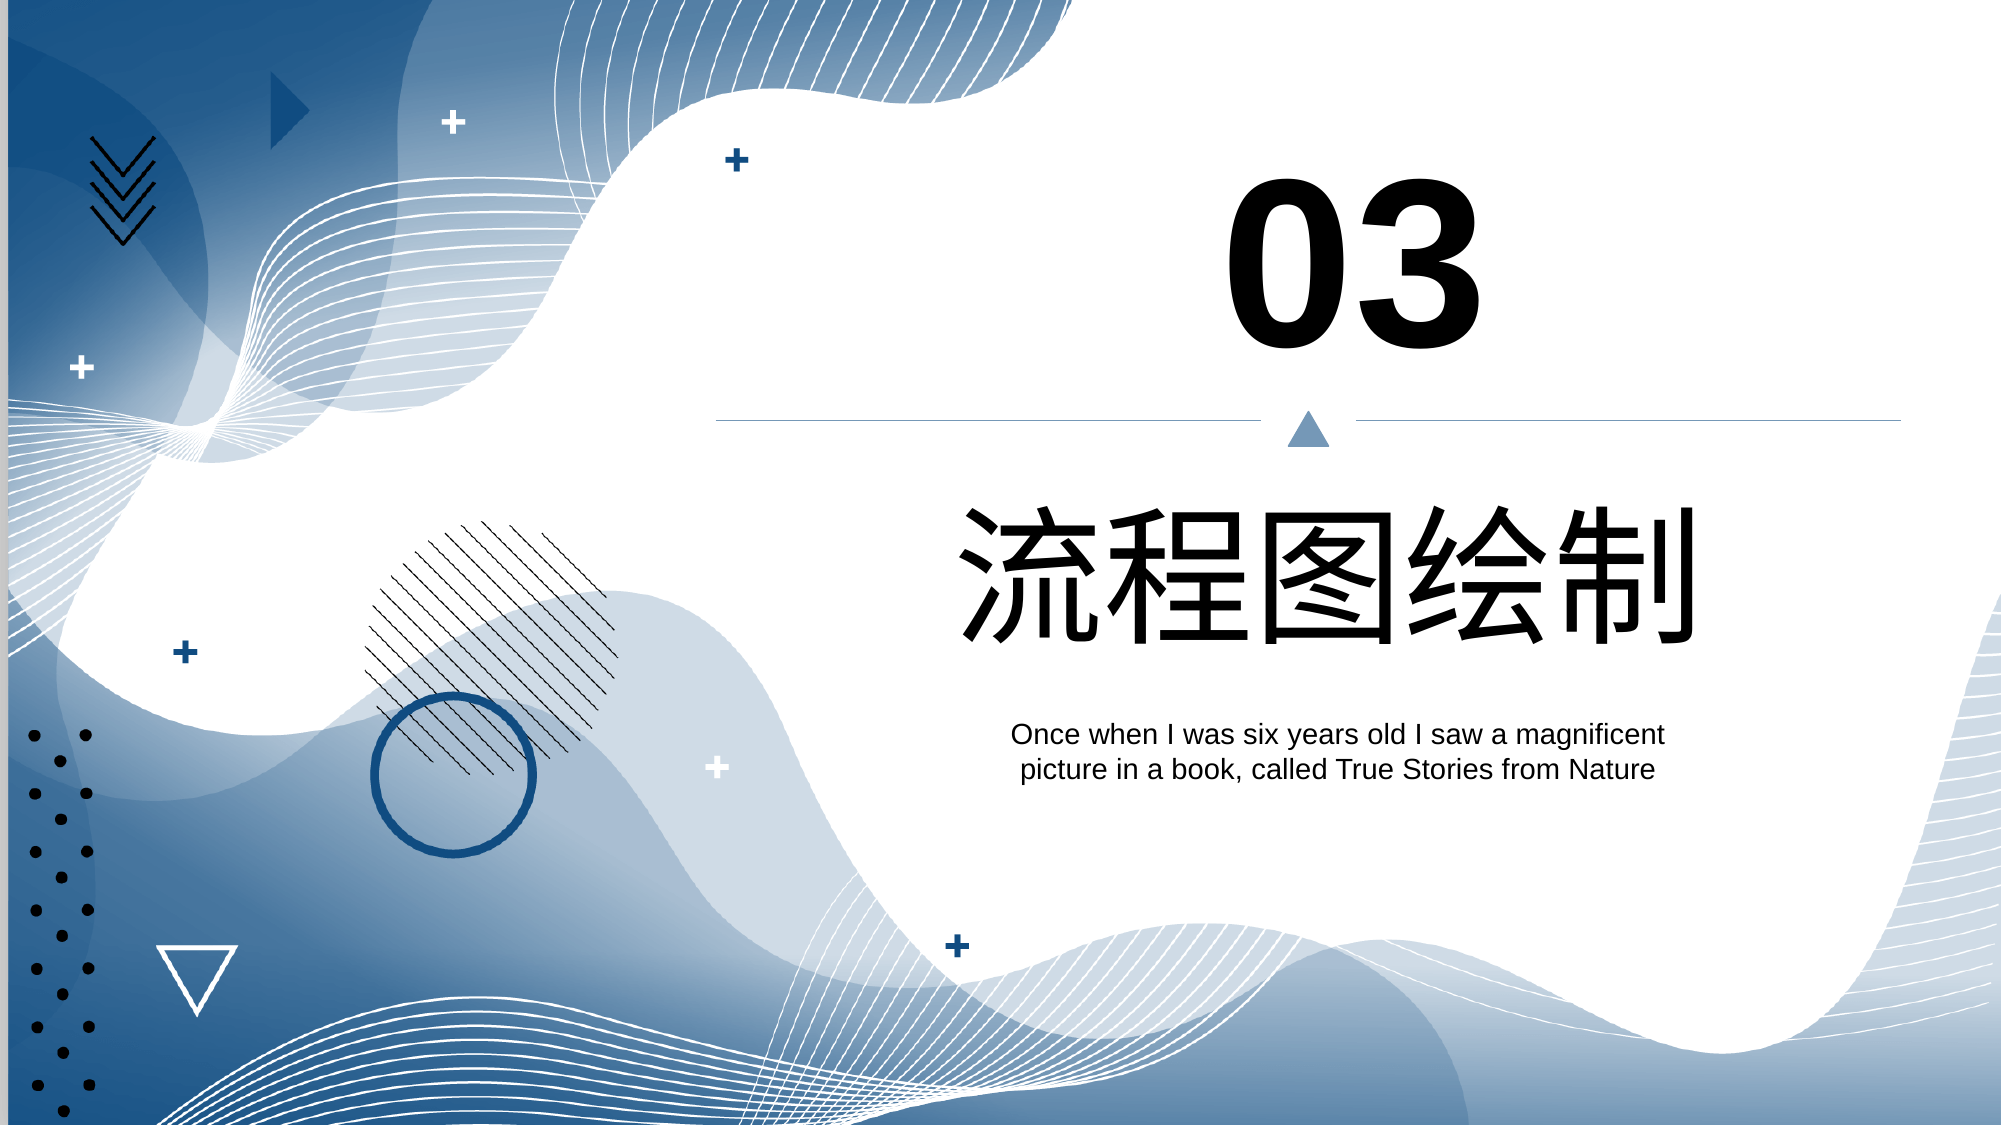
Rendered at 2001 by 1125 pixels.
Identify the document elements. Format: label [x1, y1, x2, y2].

picture [0, 0, 2001, 1125]
text_box [715, 99, 1902, 447]
